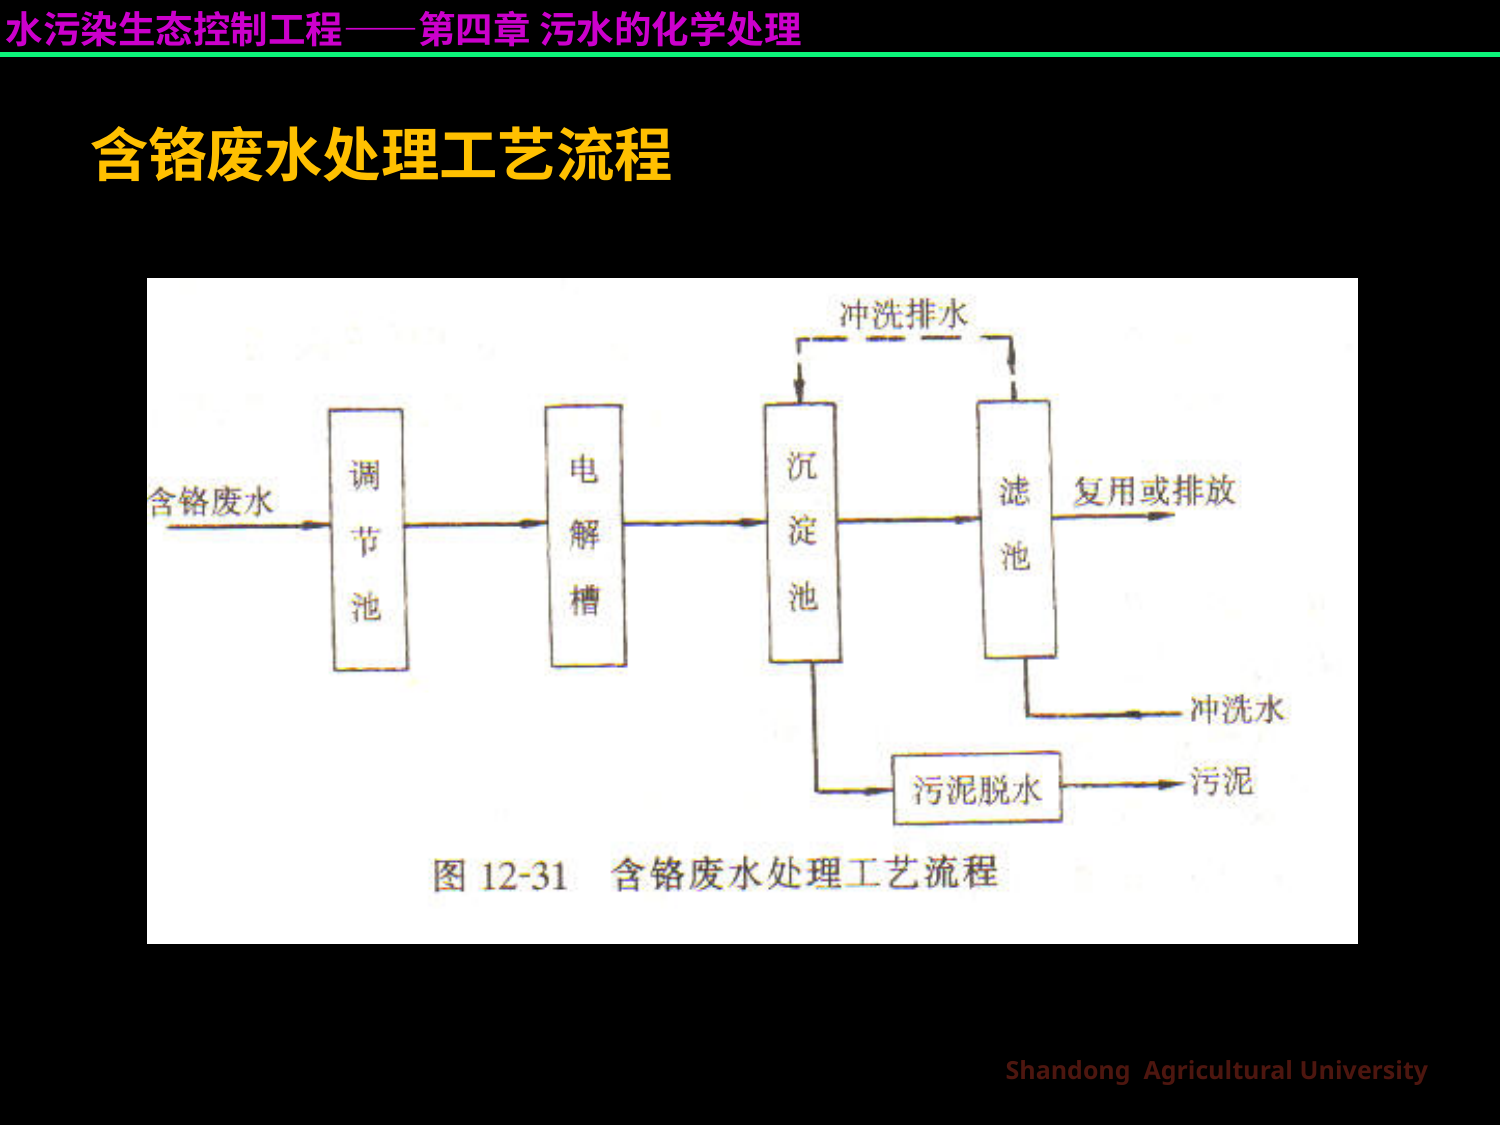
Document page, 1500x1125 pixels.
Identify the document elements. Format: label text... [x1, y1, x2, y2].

title 含铬废水处理工艺流程 [75, 59, 1425, 248]
picture [147, 278, 1358, 945]
